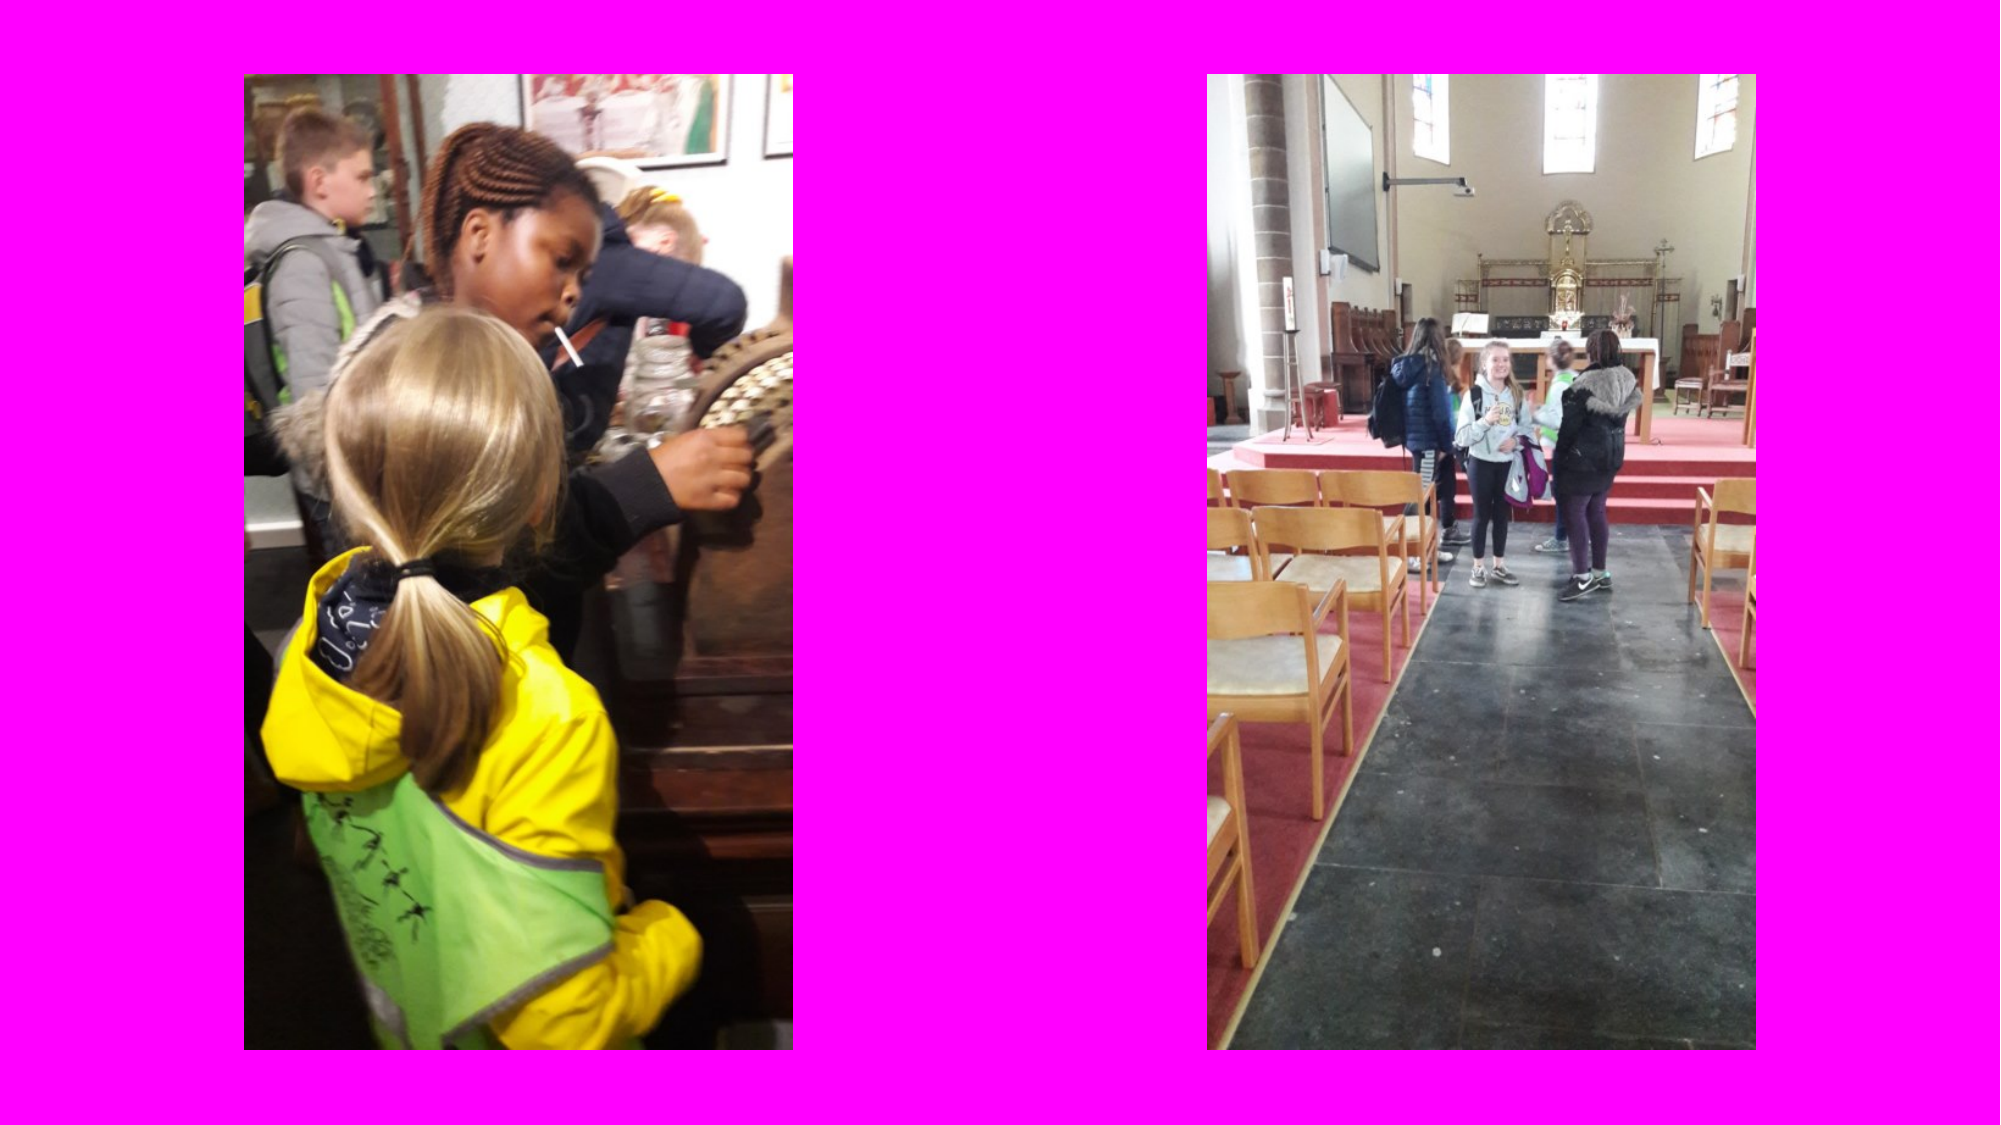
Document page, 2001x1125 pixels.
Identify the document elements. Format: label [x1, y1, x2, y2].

picture [244, 74, 793, 1050]
picture [1206, 74, 1756, 1050]
